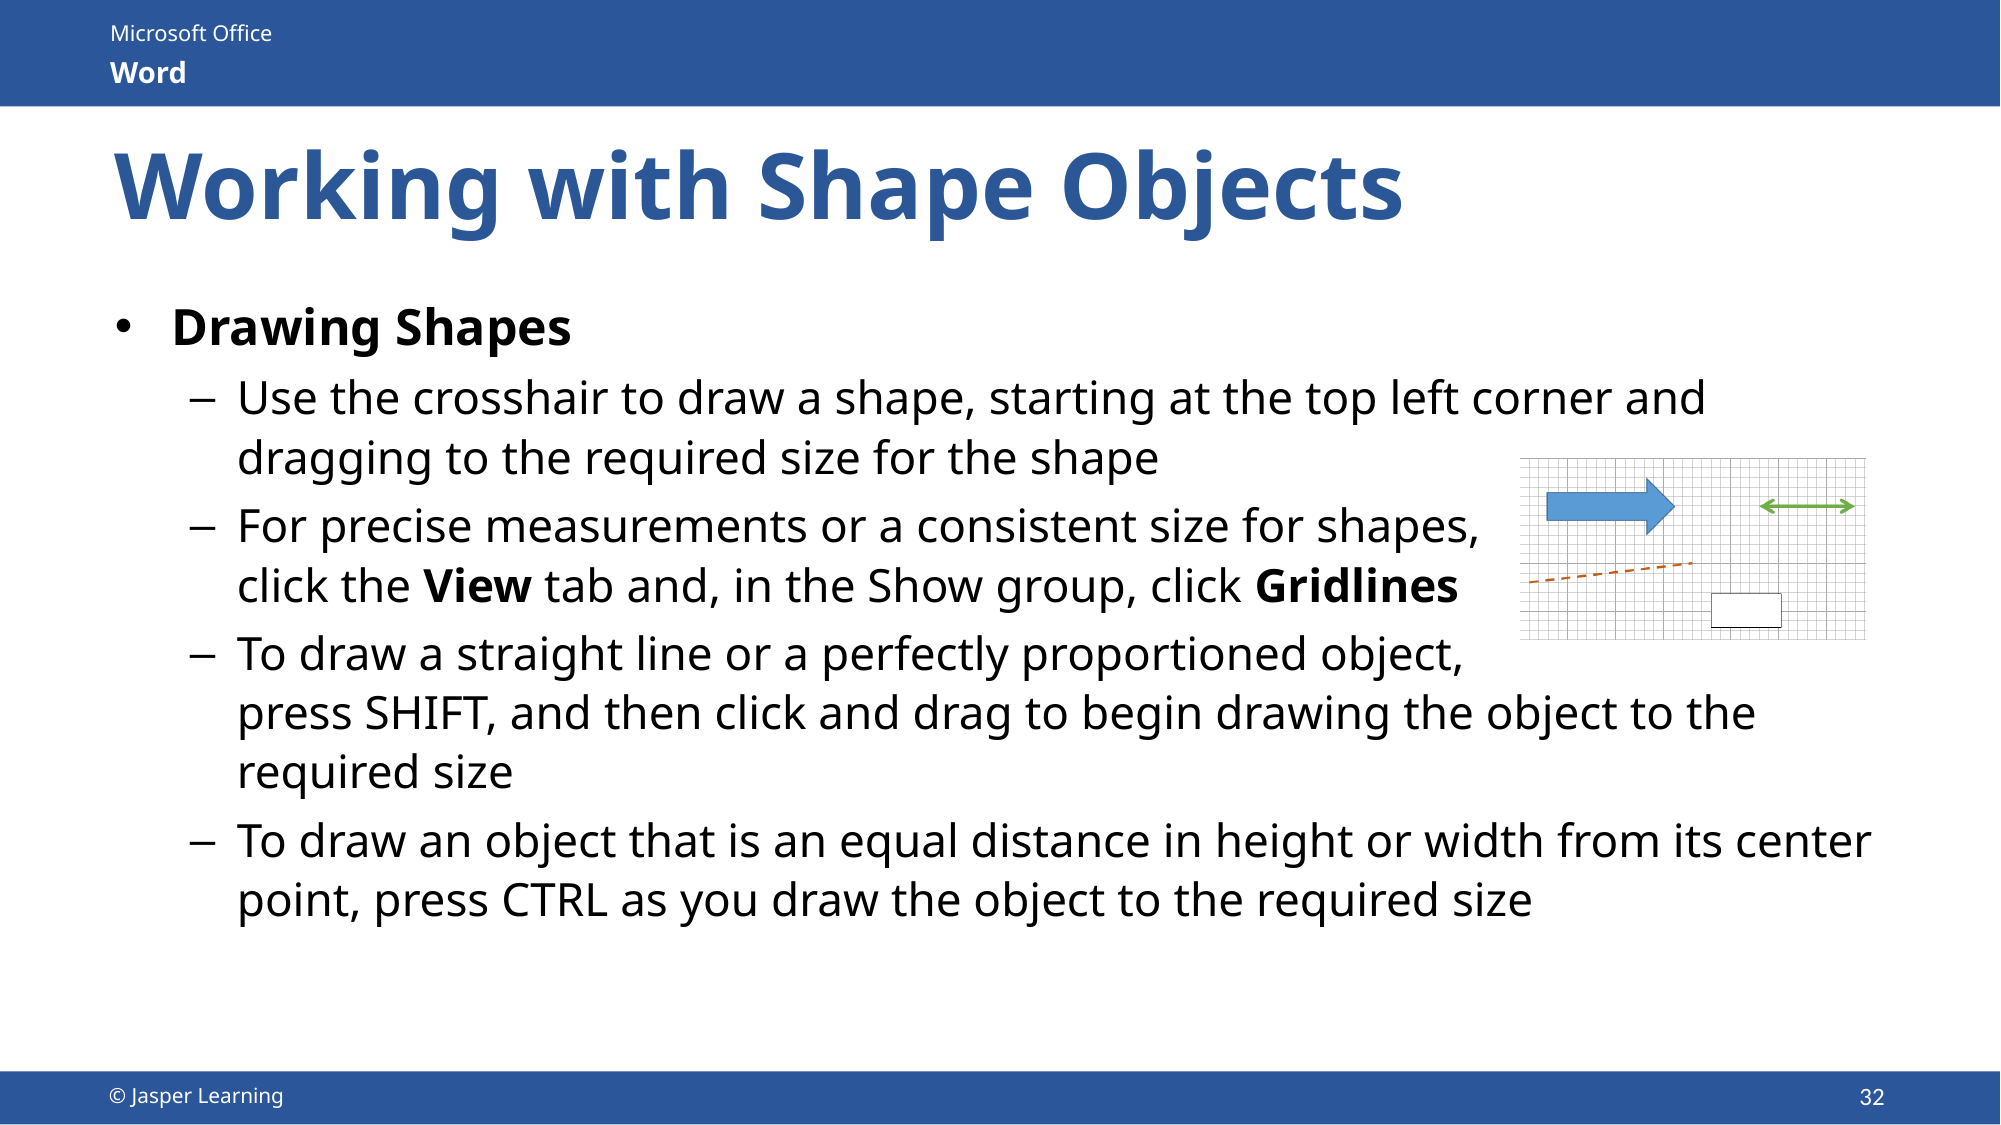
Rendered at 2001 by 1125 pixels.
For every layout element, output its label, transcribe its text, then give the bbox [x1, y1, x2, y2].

title Working with Shape Objects [99, 118, 1866, 248]
slide_number 32 [1433, 1065, 1900, 1125]
list Drawing Shapes Use the crosshair to draw a shape, starting at the top left corner and dragging to the required size for the shape For precise measurements or a consistent size for shapes, click the View tab and, in the Show group, click Gridlines To draw a straight line or a perfectly proportioned object, press SHIFT, and then click and drag to begin drawing the object to the required size To draw an object that is an equal distance in height or width from its center point, press CTRL as you draw the object to the required size [99, 283, 1900, 1026]
picture [1520, 457, 1866, 640]
footer © Jasper Learning [94, 1066, 769, 1125]
